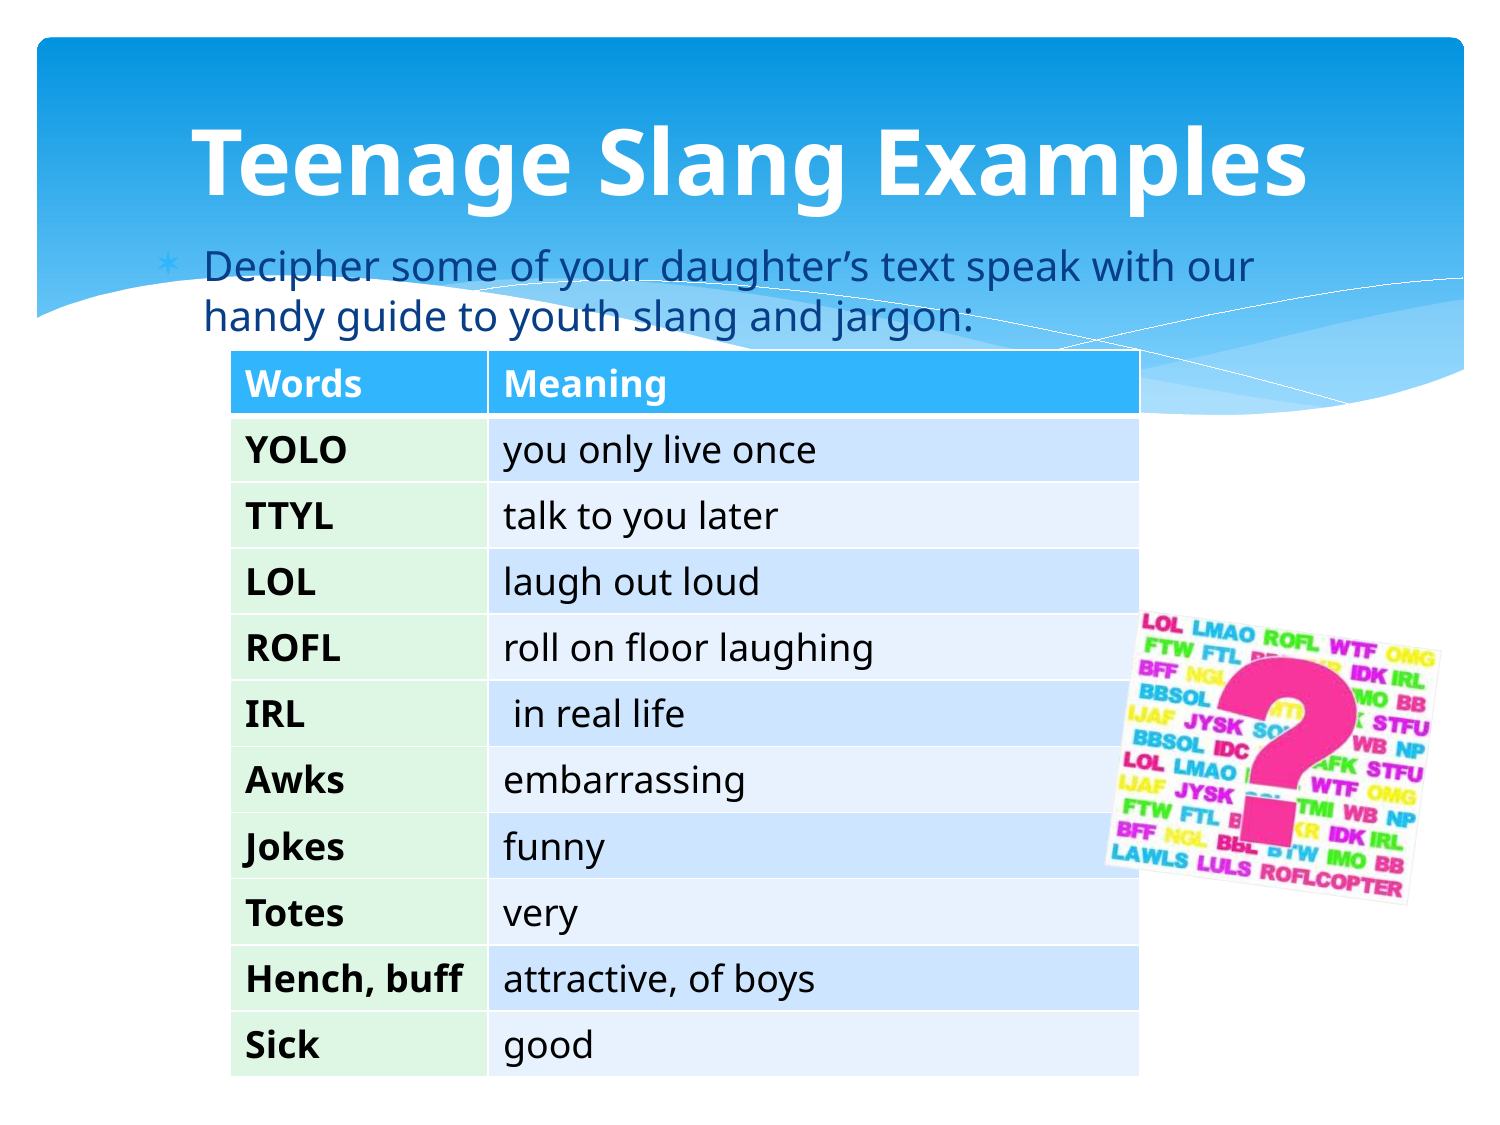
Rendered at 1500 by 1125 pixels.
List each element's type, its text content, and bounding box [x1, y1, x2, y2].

table_cell Awks [231, 747, 487, 812]
table_cell embarrassing [489, 747, 1114, 812]
table_cell in real life [489, 681, 1114, 746]
list Decipher some of your daughter’s text speak with our handy guide to youth slang and jargon: [143, 261, 1359, 1005]
table_cell TTYL [231, 483, 487, 547]
table_cell you only live once [489, 419, 1139, 481]
table_cell laugh out loud [489, 549, 1139, 613]
table_cell good [489, 1012, 1139, 1076]
table_cell Totes [231, 879, 487, 944]
table_cell Jokes [231, 813, 487, 878]
table_cell LOL [231, 549, 487, 613]
title Teenage Slang Examples [75, 55, 1425, 261]
table_header Words [231, 351, 487, 413]
table_cell talk to you later [489, 483, 1139, 547]
table_cell Hench, buff [231, 946, 487, 1010]
table_cell attractive, of boys [489, 946, 1139, 1010]
table_cell IRL [231, 681, 487, 746]
table_cell YOLO [231, 419, 487, 481]
table_cell ROFL [231, 615, 487, 679]
table_cell funny [489, 813, 1114, 878]
table_cell Sick [231, 1012, 487, 1076]
table_cell roll on floor laughing [489, 615, 1138, 679]
picture [1105, 610, 1441, 905]
table_cell very [489, 879, 1139, 944]
table_header Meaning [489, 351, 1139, 413]
